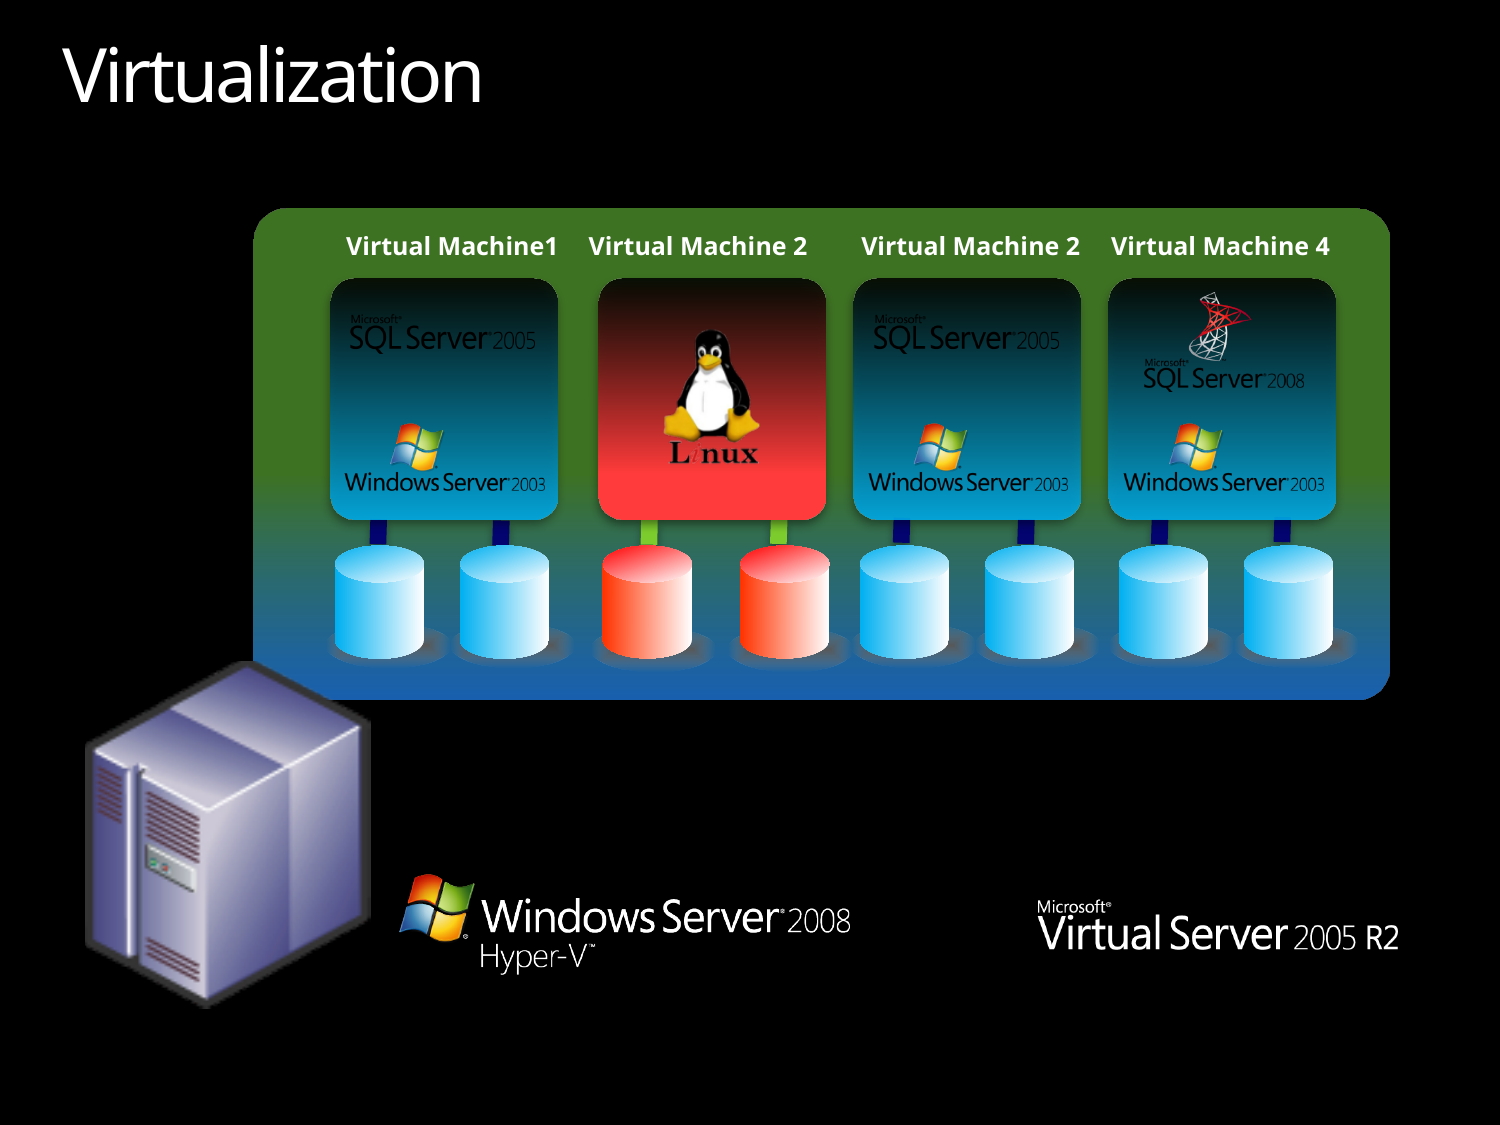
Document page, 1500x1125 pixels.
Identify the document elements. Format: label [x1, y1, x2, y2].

picture [85, 661, 371, 1009]
table_cell [770, 533, 788, 542]
picture [1037, 899, 1398, 951]
table_cell [640, 534, 658, 541]
text_box [371, 862, 1500, 1000]
text_box [253, 208, 1390, 700]
title [62, 37, 1438, 120]
picture [399, 874, 851, 976]
